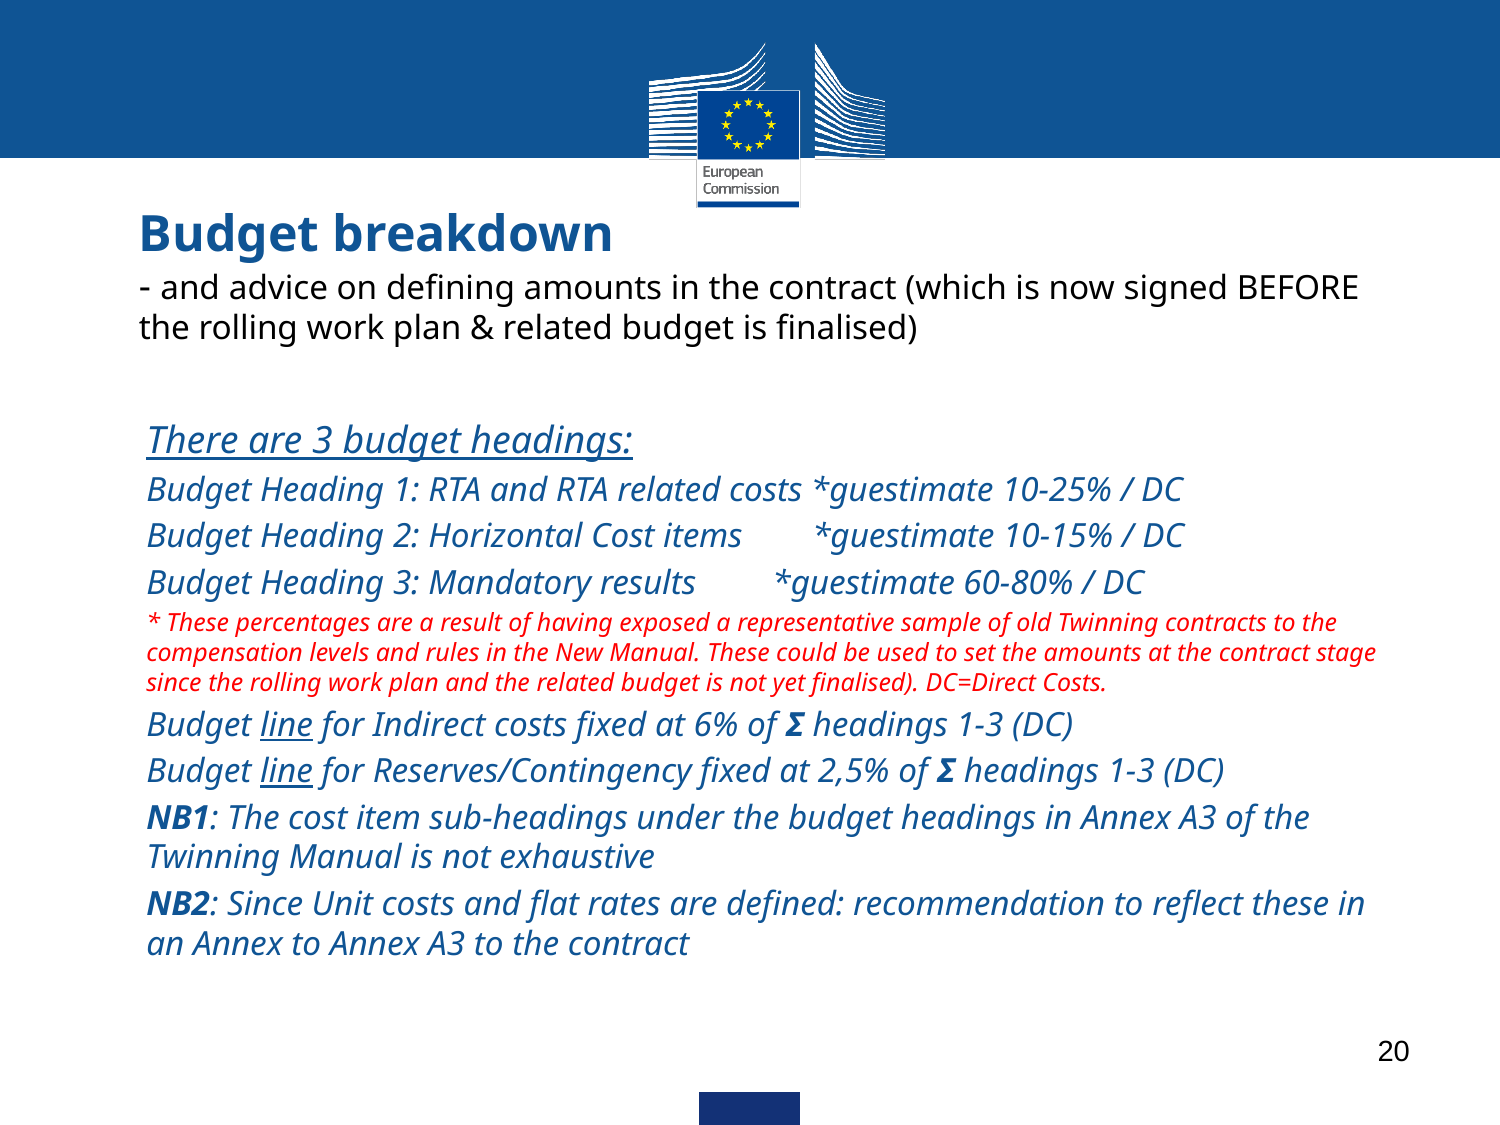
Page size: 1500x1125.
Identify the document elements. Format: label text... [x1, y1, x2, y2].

picture [649, 42, 885, 208]
slide_number 20 [1074, 1024, 1425, 1103]
title Budget breakdown - and advice on defining amounts in the contract (which is now signed BEFORE the rolling work plan & related budget is finalised) [64, 219, 1415, 374]
list There are 3 budget headings: Budget Heading 1: RTA and RTA related costs *guestimate 10-25% / DC Budget Heading 2: Horizontal Cost items *guestimate 10-15% / DC Budget Heading 3: Mandatory results *guestimate 60-80% / DC * These percentages are a result of having exposed a representative sample of old Twinning contracts to the compensation levels and rules in the New Manual. These could be used to set the amounts at the contract stage since the rolling work plan and the related budget is not yet finalised). DC=Direct Costs. Budget line for Indirect costs fixed at 6% of Σ headings 1-3 (DC) Budget line for Reserves/Contingency fixed at 2,5% of Σ headings 1-3 (DC) NB1: The cost item sub-headings under the budget headings in Annex A3 of the Twinning Manual is not exhaustive NB2: Since Unit costs and flat rates are defined: recommendation to reflect these in an Annex to Annex A3 to the contract [75, 408, 1425, 988]
